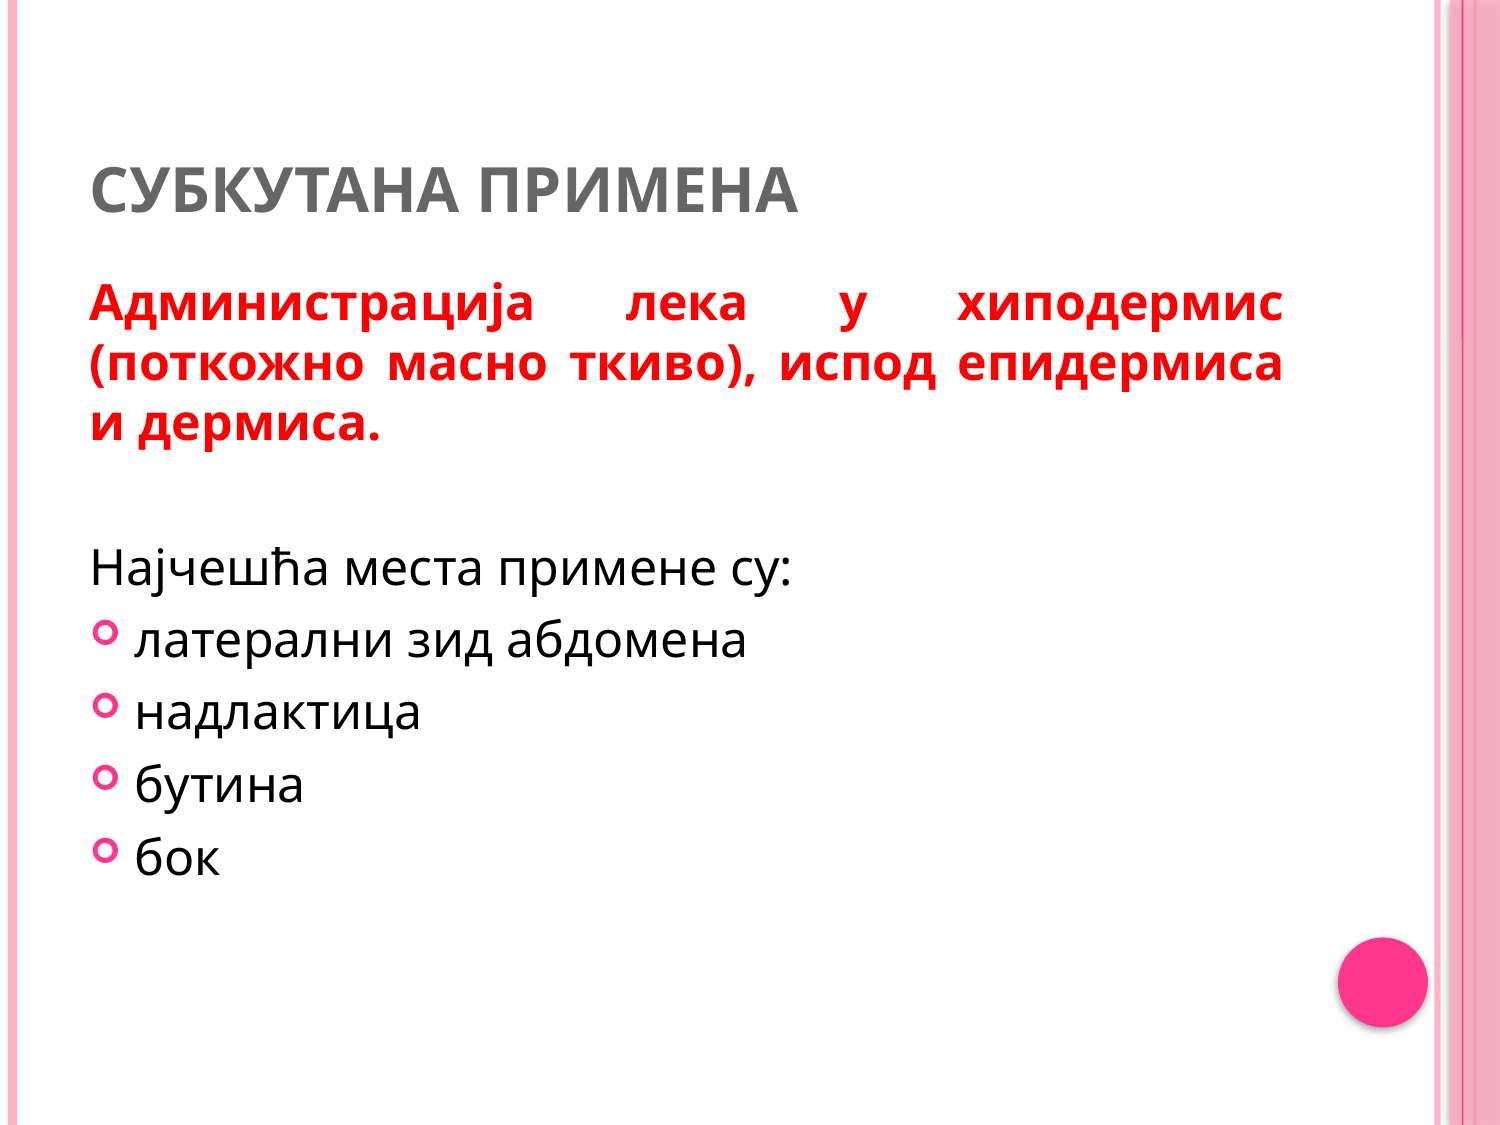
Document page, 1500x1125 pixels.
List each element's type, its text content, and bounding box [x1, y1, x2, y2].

list Администрација лека у хиподермис (поткожно масно ткиво), испод епидермиса и дермиса. Најчешћа места примене су: латерални зид абдомена надлактица бутина бок [75, 262, 1300, 1062]
title Субкутана примена [75, 45, 1300, 233]
